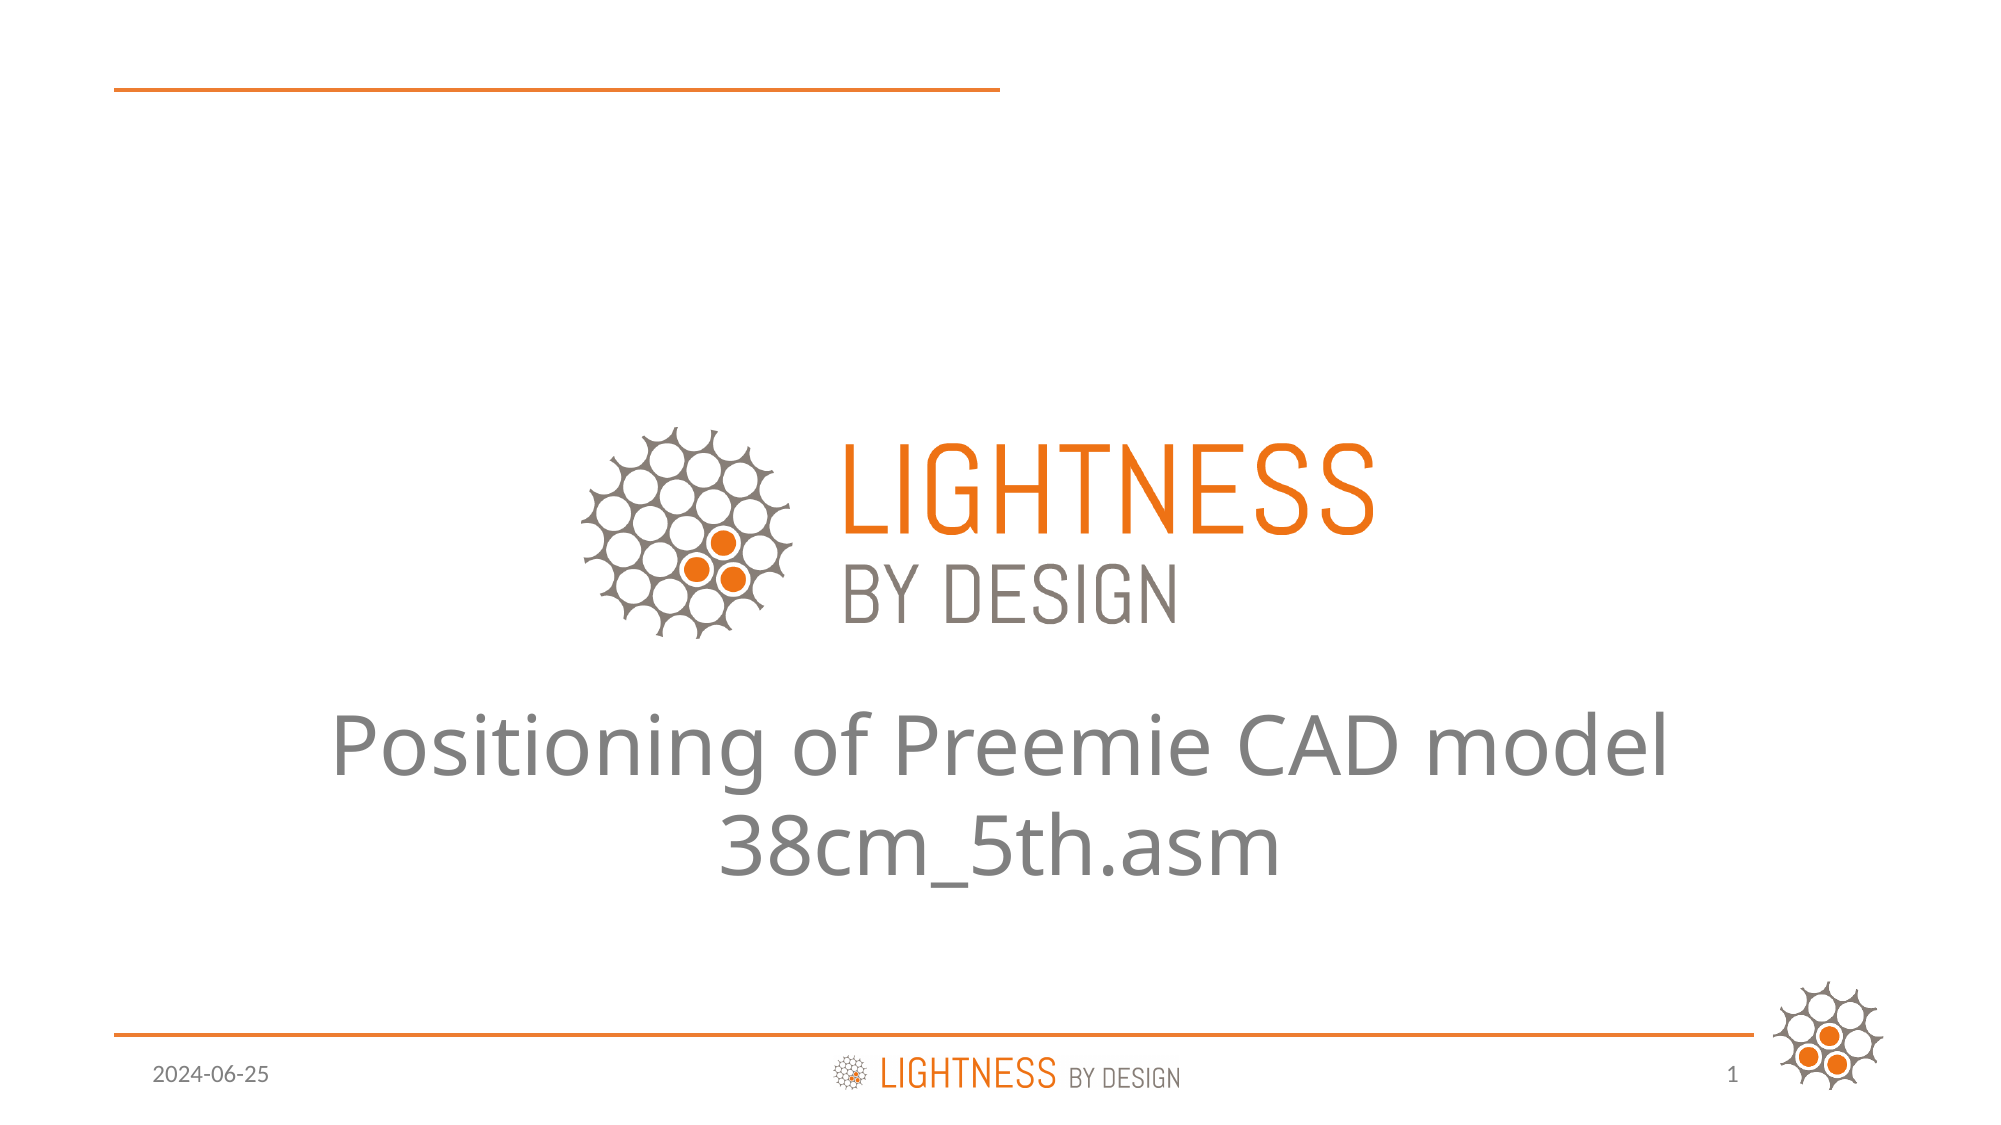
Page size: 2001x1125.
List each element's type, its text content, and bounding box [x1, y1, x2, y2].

picture [833, 1055, 1179, 1090]
slide_number 1 [1412, 1042, 1754, 1103]
picture [581, 427, 1373, 639]
text_box Positioning of Preemie CAD model 38cm_5th.asm [315, 684, 1688, 900]
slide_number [137, 1042, 588, 1103]
picture [1769, 979, 1886, 1092]
